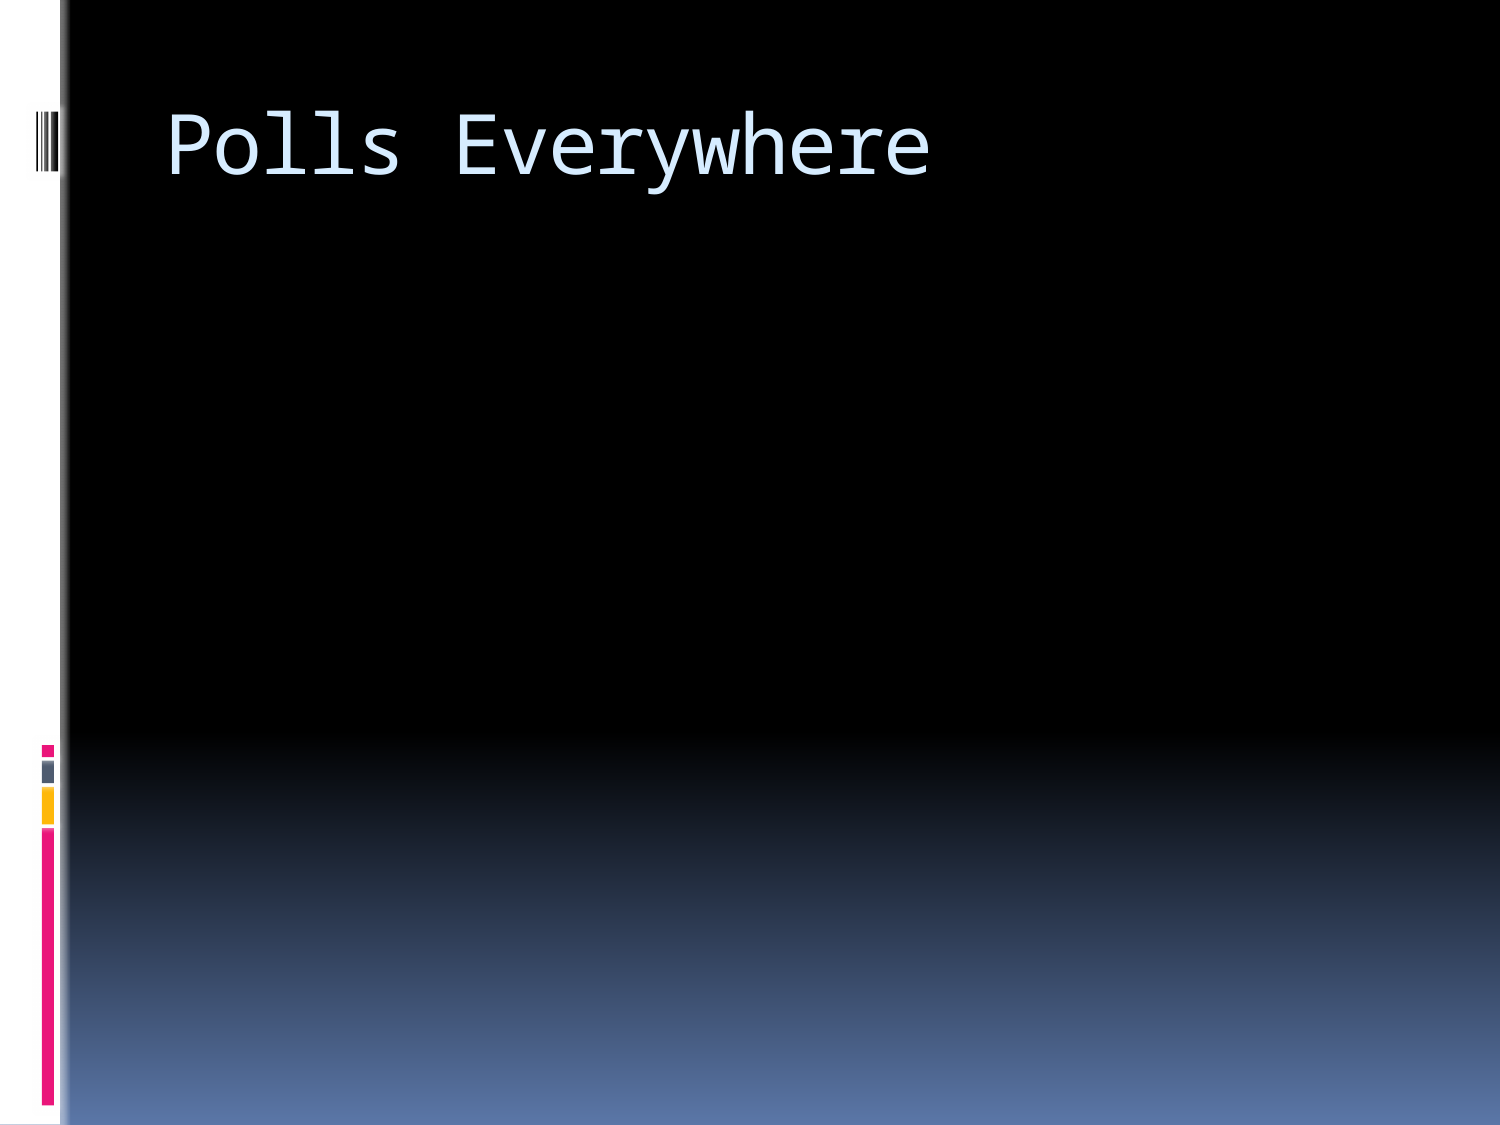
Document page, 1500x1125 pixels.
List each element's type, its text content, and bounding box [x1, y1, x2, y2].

title Polls Everywhere [150, 83, 1425, 234]
